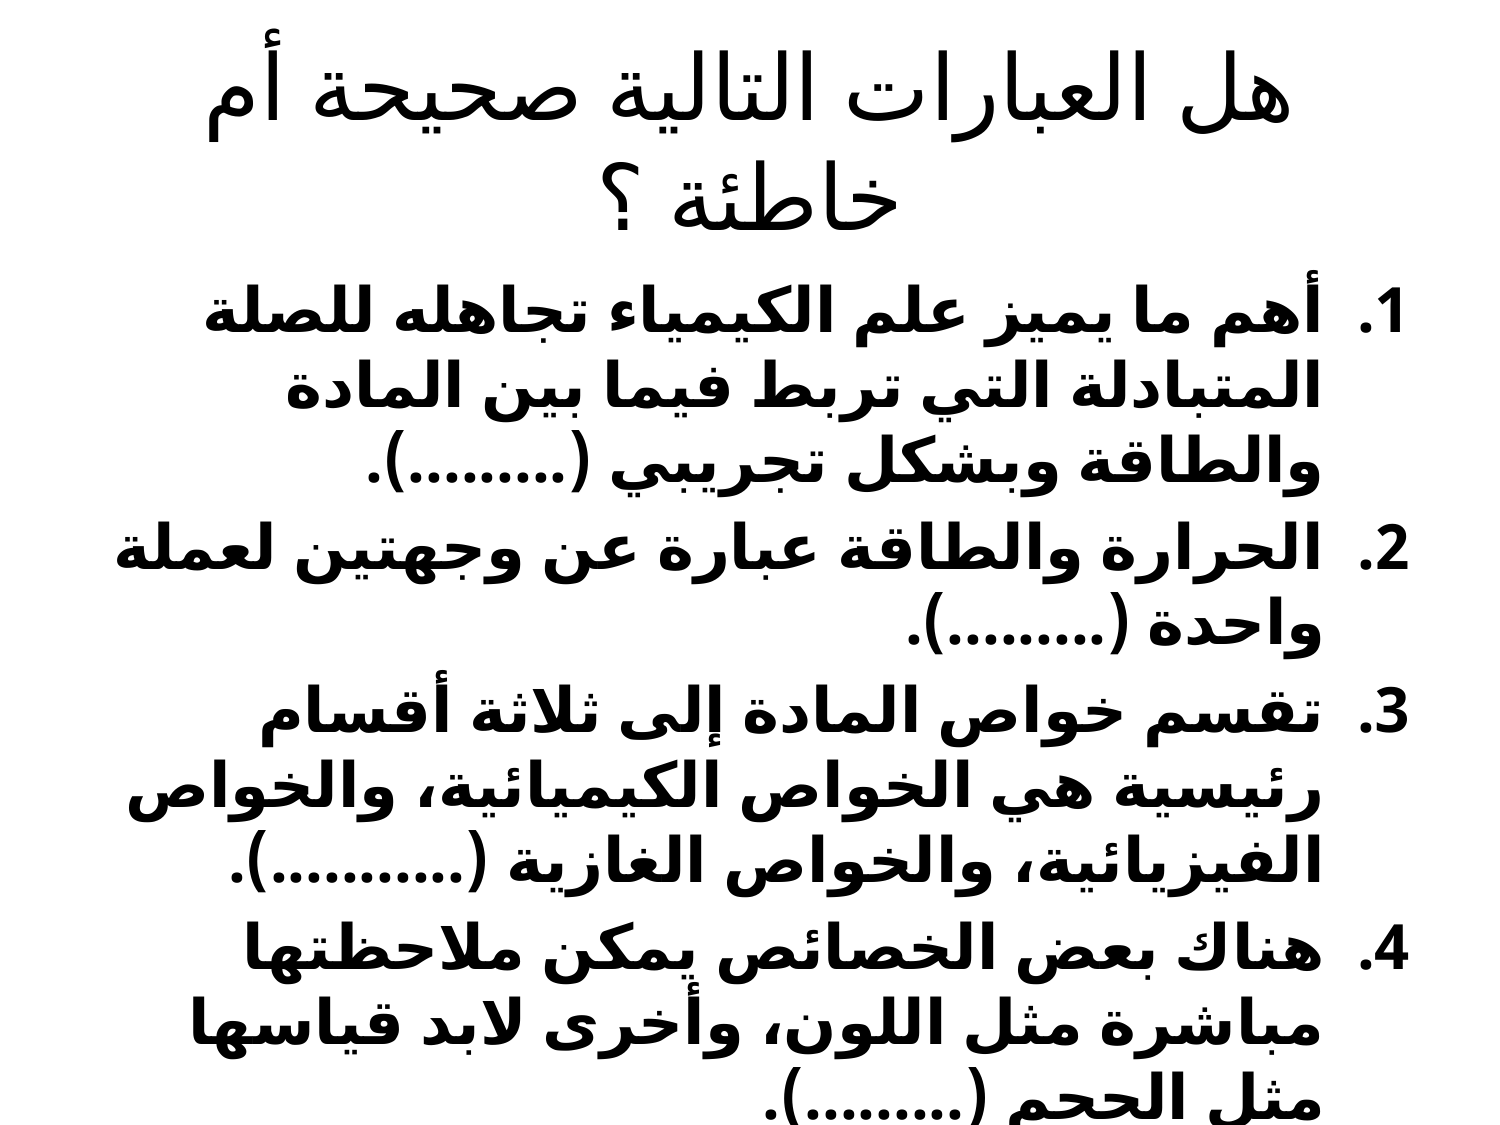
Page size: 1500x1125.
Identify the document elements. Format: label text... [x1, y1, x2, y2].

title هل العبارات التالية صحيحة أم خاطئة ؟ [75, 45, 1425, 233]
list أهم ما يميز علم الكيمياء تجاهله للصلة المتبادلة التي تربط فيما بين المادة والطاقة وبشكل تجريبي (.........). الحرارة والطاقة عبارة عن وجهتين لعملة واحدة (.........). تقسم خواص المادة إلى ثلاثة أقسام رئيسية هي الخواص الكيميائية، والخواص الفيزيائية، والخواص الغازية (...........). هناك بعض الخصائص يمكن ملاحظتها مباشرة مثل اللون، وأخرى لابد قياسها مثل الحجم (.........). الحجم يقاس بالكيلوجرام (...........). الكتلة تقاس بقوة جذب الأرض للجسم (.........). [75, 262, 1425, 1005]
